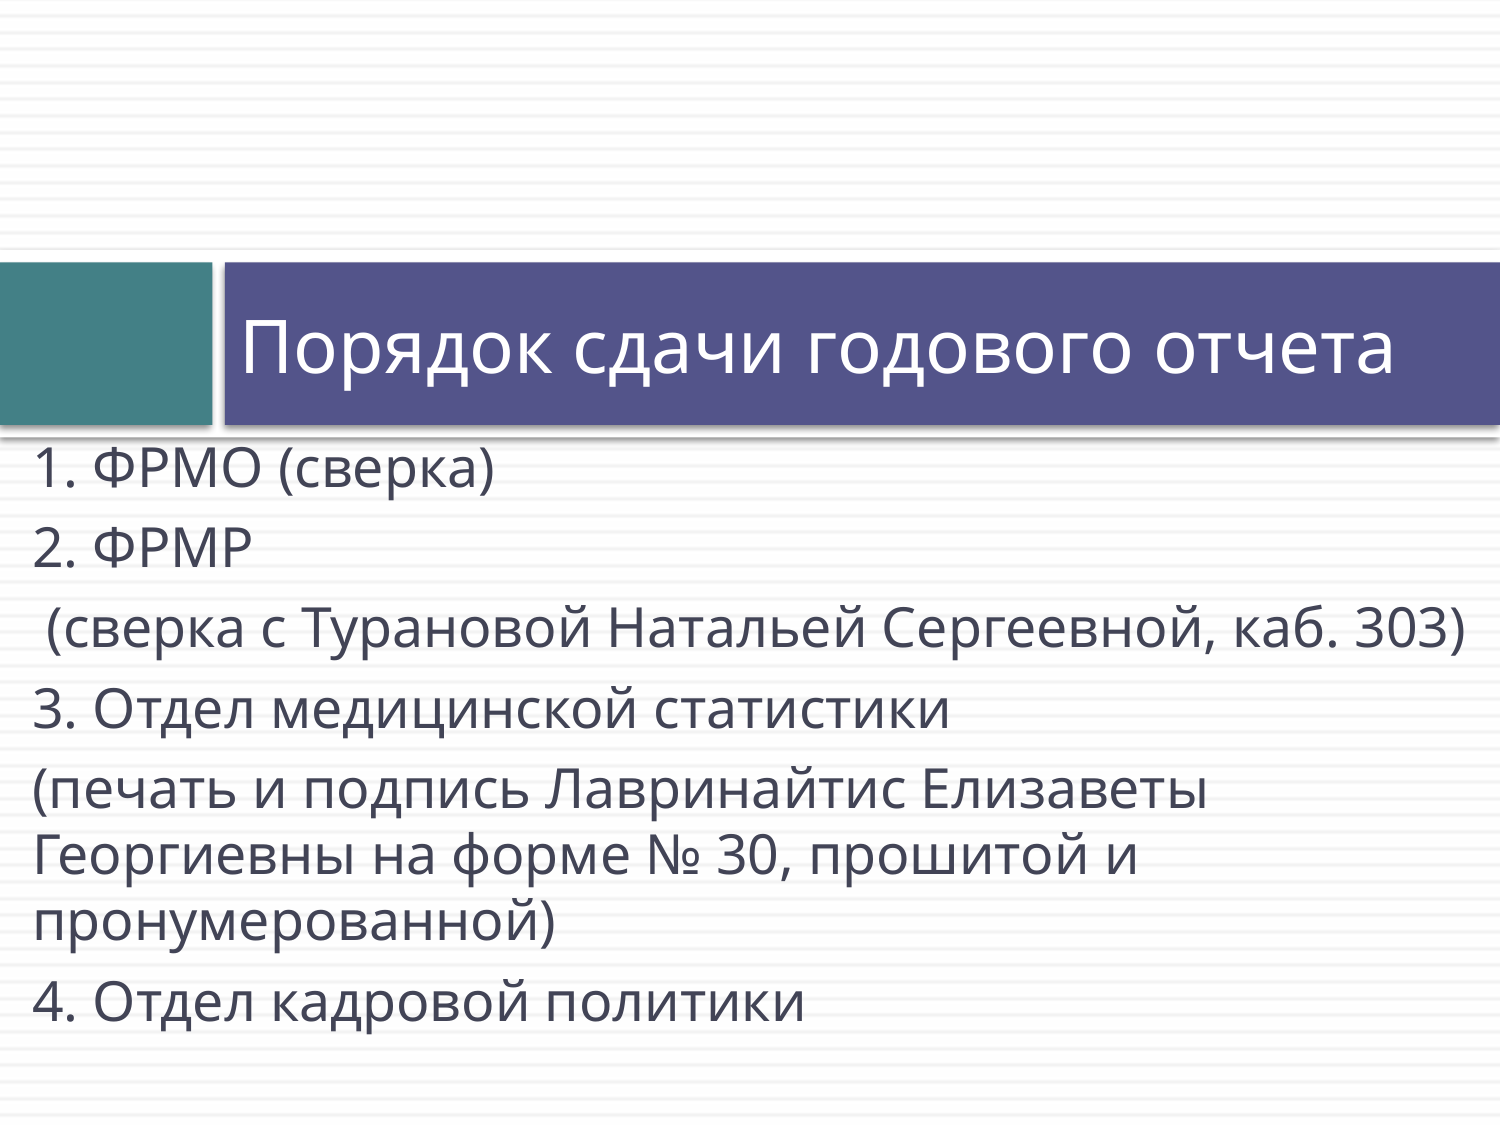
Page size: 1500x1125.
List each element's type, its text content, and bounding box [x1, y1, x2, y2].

title Порядок сдачи годового отчета [225, 262, 1475, 425]
list 1. ФРМО (сверка) 2. ФРМР (сверка с Турановой Натальей Сергеевной, каб. 303) 3. Отдел медицинской статистики (печать и подпись Лавринайтис Елизаветы Георгиевны на форме № 30, прошитой и пронумерованной) 4. Отдел кадровой политики [17, 425, 1500, 1106]
